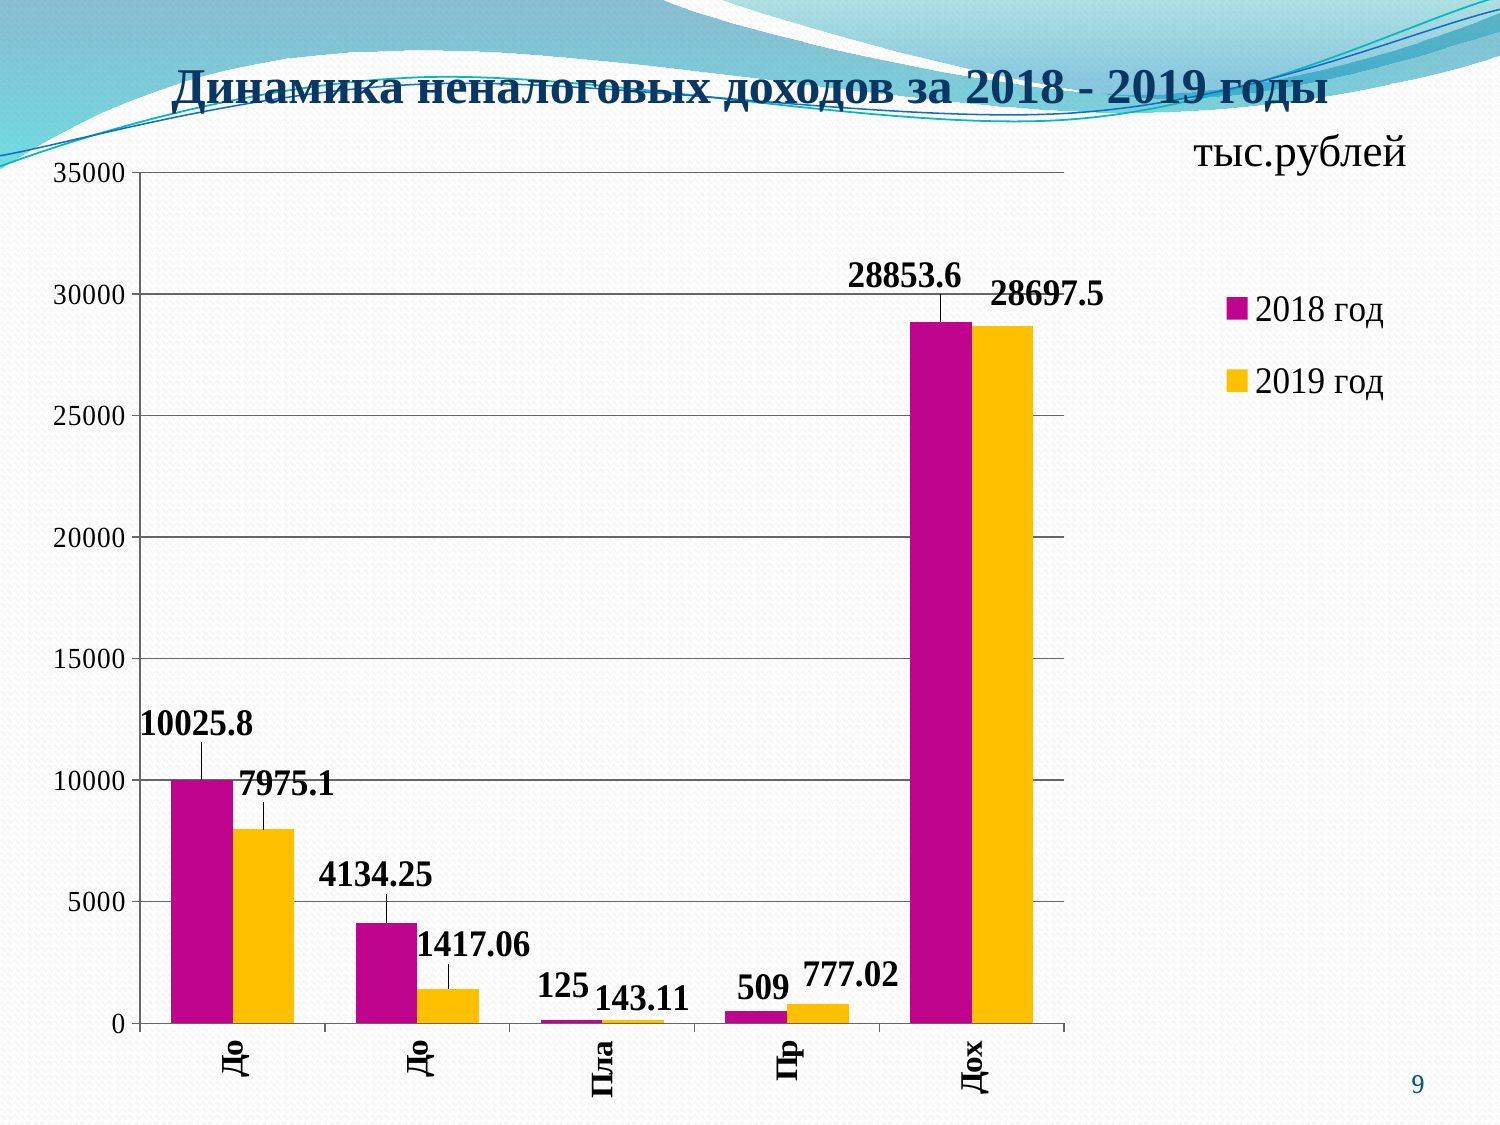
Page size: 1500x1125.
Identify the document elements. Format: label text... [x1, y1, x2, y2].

text_box тыс.рублей [1139, 113, 1461, 183]
table_cell 99,7 [1424, 140, 1429, 183]
chart [52, 136, 1424, 1125]
title Динамика неналоговых доходов за 2018 - 2019 годы [75, 30, 1425, 114]
